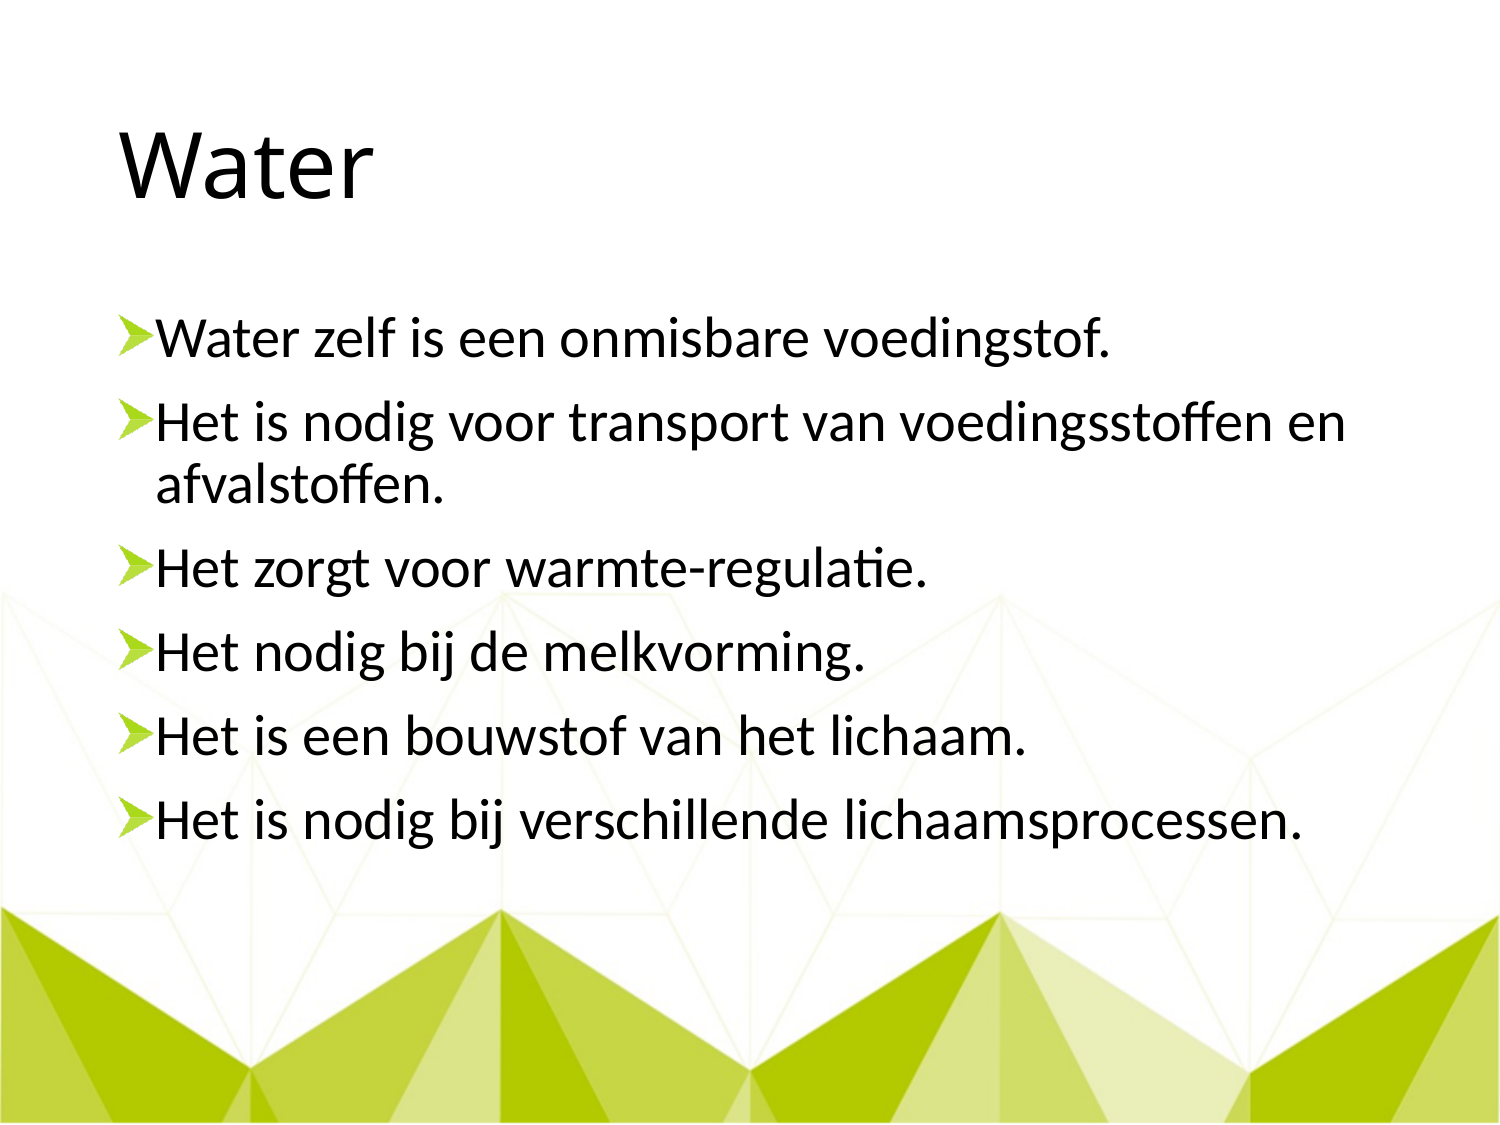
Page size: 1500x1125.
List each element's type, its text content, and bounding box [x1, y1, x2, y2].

list Water zelf is een onmisbare voedingstof. Het is nodig voor transport van voedingsstoffen en afvalstoffen. Het zorgt voor warmte-regulatie. Het nodig bij de melkvorming. Het is een bouwstof van het lichaam. Het is nodig bij verschillende lichaamsprocessen. [103, 299, 1397, 1014]
picture [0, 0, 1500, 1125]
title Water [103, 59, 1397, 278]
